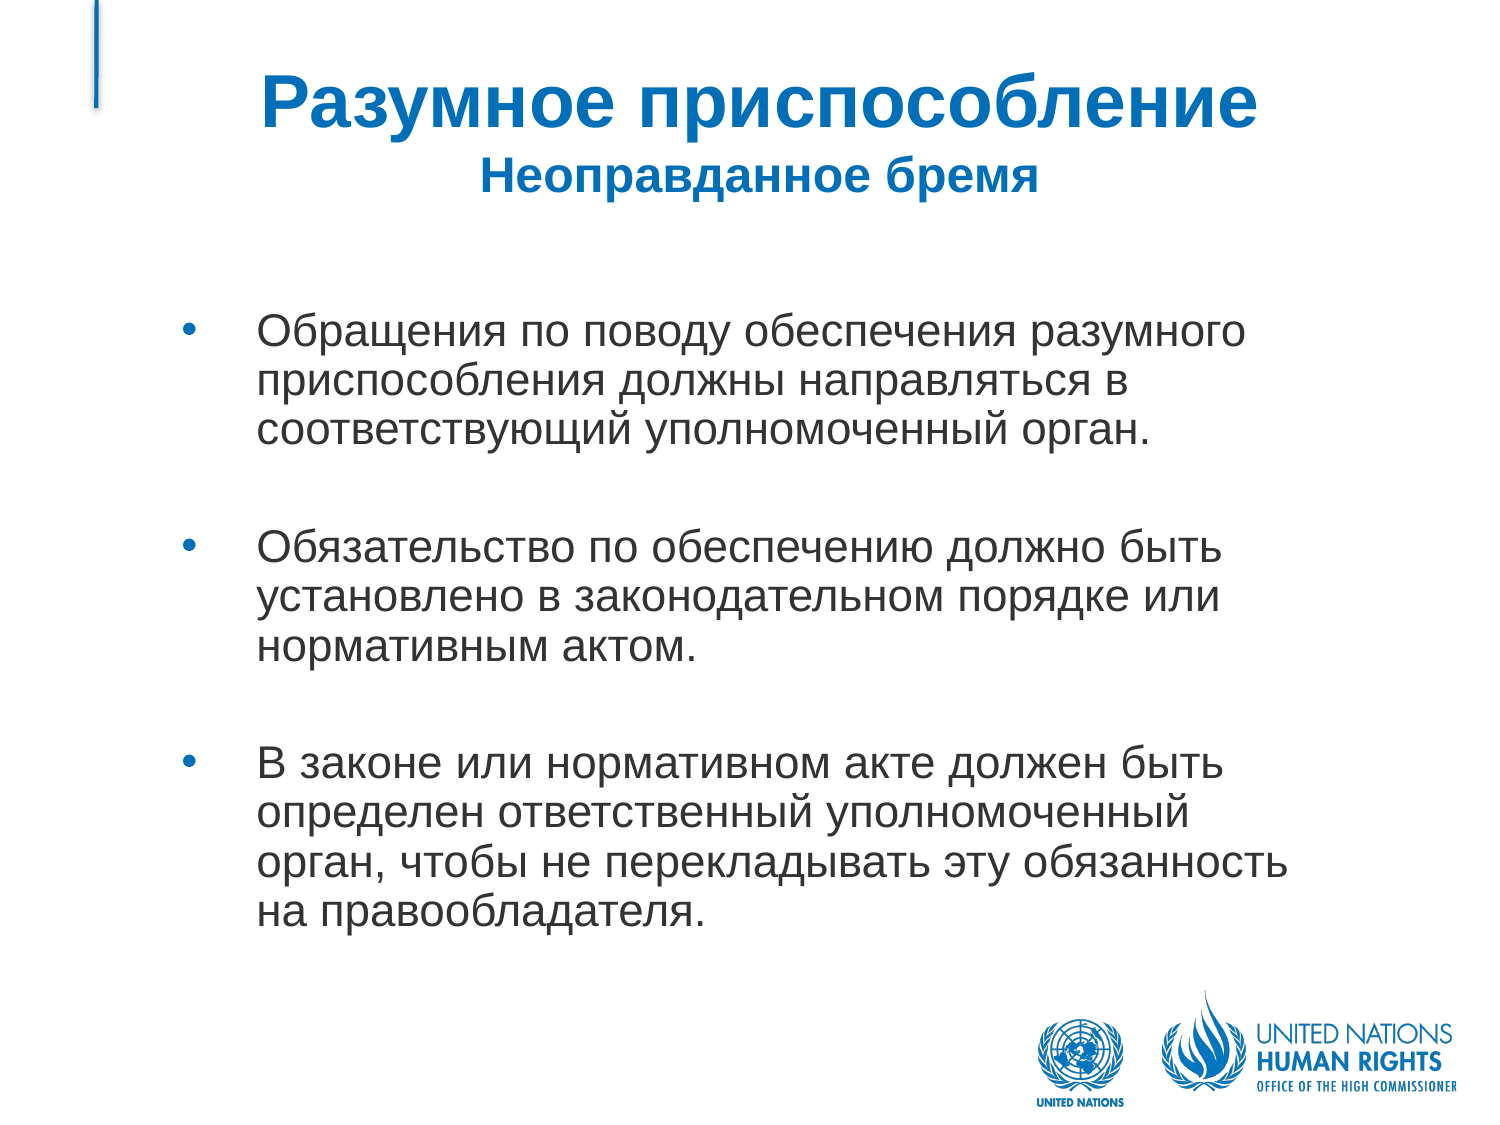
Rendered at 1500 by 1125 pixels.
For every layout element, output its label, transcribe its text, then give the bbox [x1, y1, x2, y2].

title Разумное приспособление Неоправданное бремя [64, 45, 1456, 224]
text_box Обращения по поводу обеспечения разумного приспособления должны направляться в соответствующий уполномоченный орган. Обязательство по обеспечению должно быть установлено в законодательном порядке или нормативным актом. В законе или нормативном акте должен быть определен ответственный уполномоченный орган, чтобы не перекладывать эту обязанность на правообладателя. [166, 200, 1325, 939]
picture [1037, 990, 1457, 1107]
